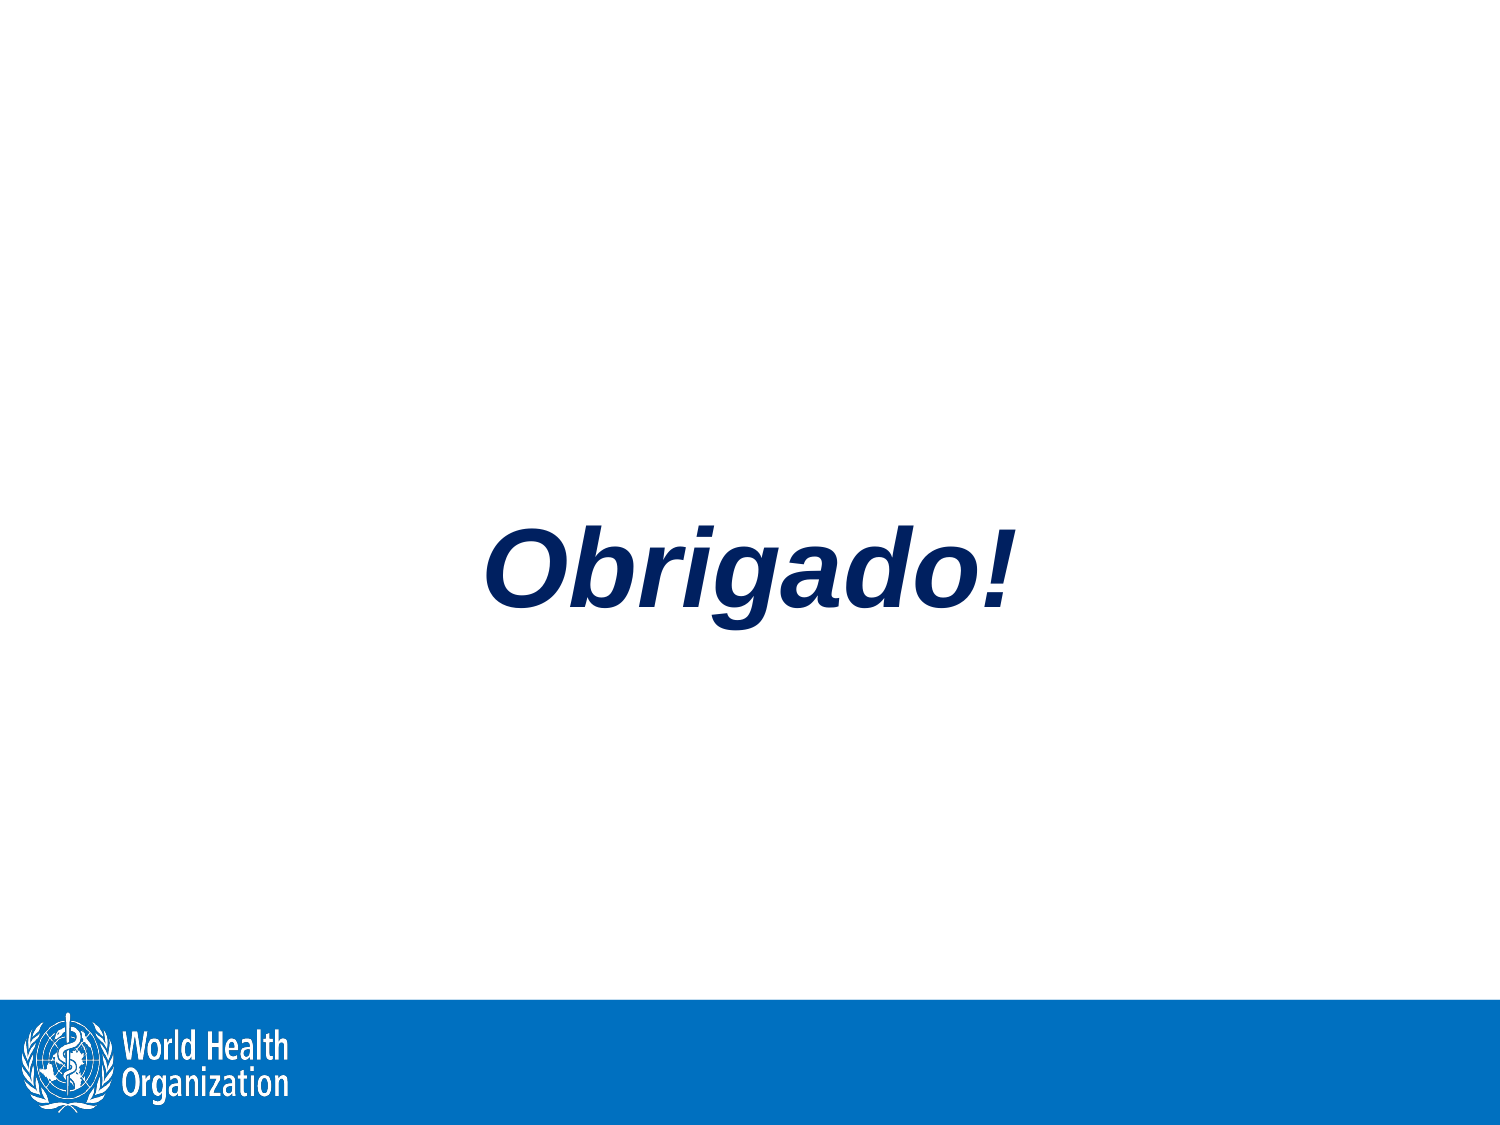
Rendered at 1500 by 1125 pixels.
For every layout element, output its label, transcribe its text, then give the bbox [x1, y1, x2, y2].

picture [21, 1012, 288, 1113]
title Obrigado! [112, 441, 1388, 683]
